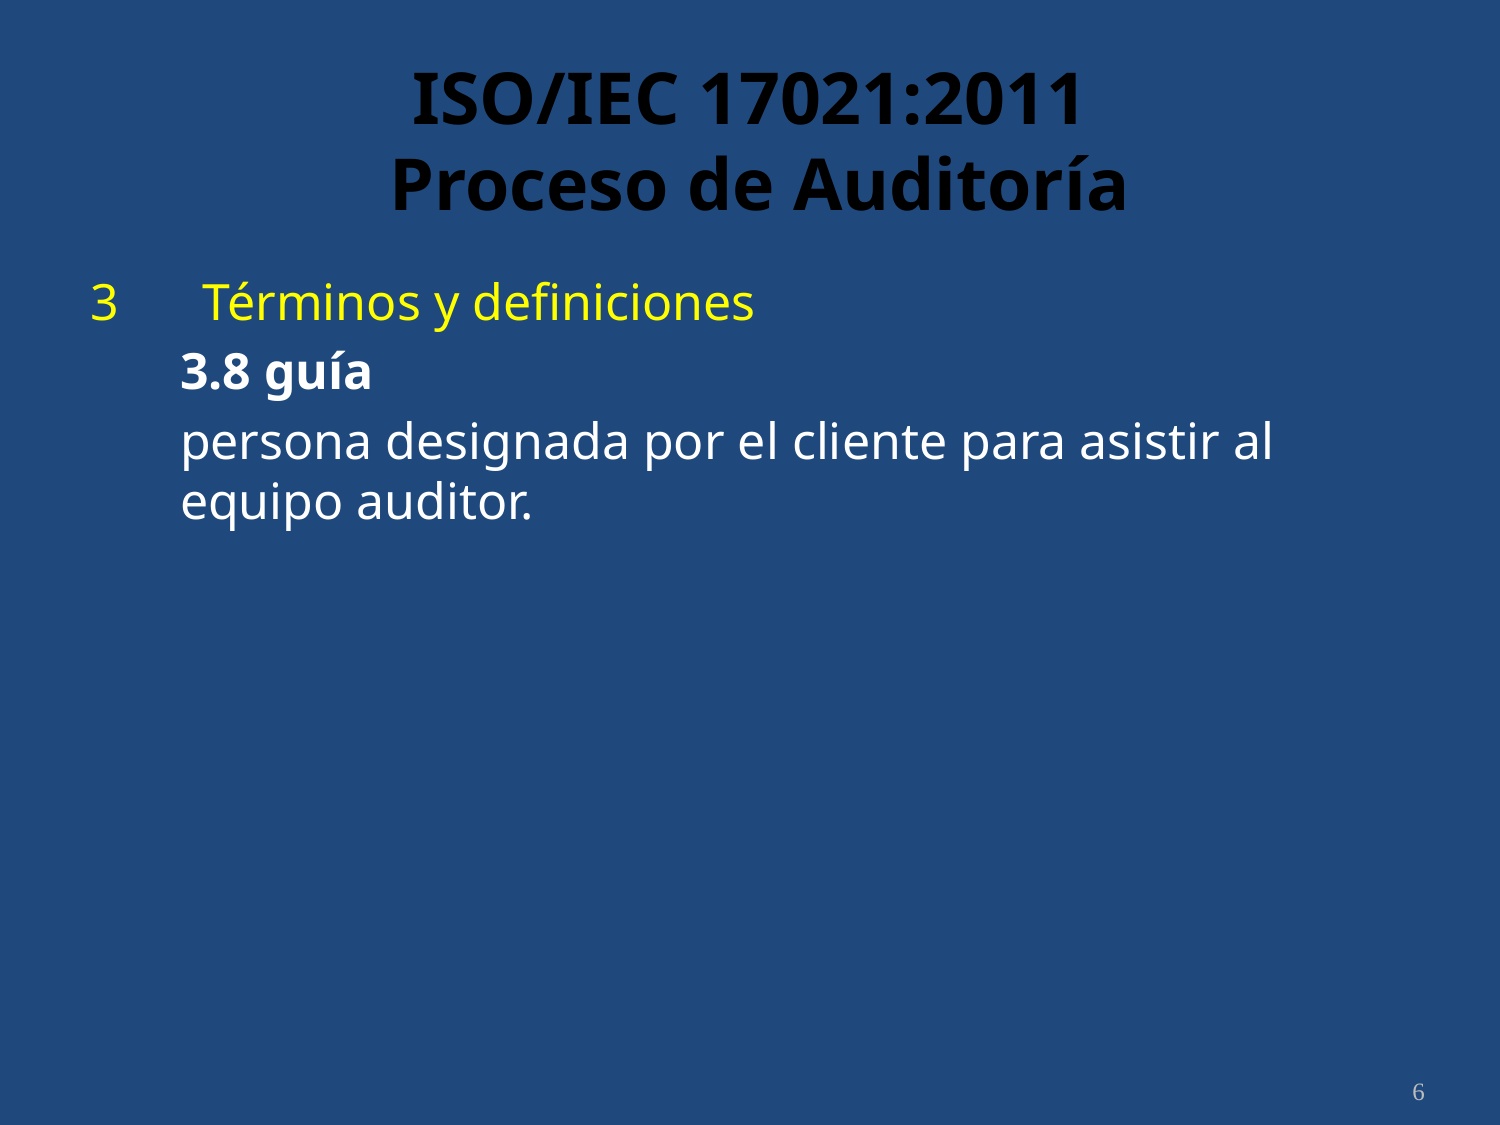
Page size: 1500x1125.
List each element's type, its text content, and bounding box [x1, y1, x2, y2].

title ISO/IEC 17021:2011 Proceso de Auditoría [75, 45, 1425, 233]
list 3 Términos y definiciones 3.8 guía persona designada por el cliente para asistir al equipo auditor. [74, 262, 1426, 1036]
slide_number 6 [1299, 1052, 1425, 1113]
